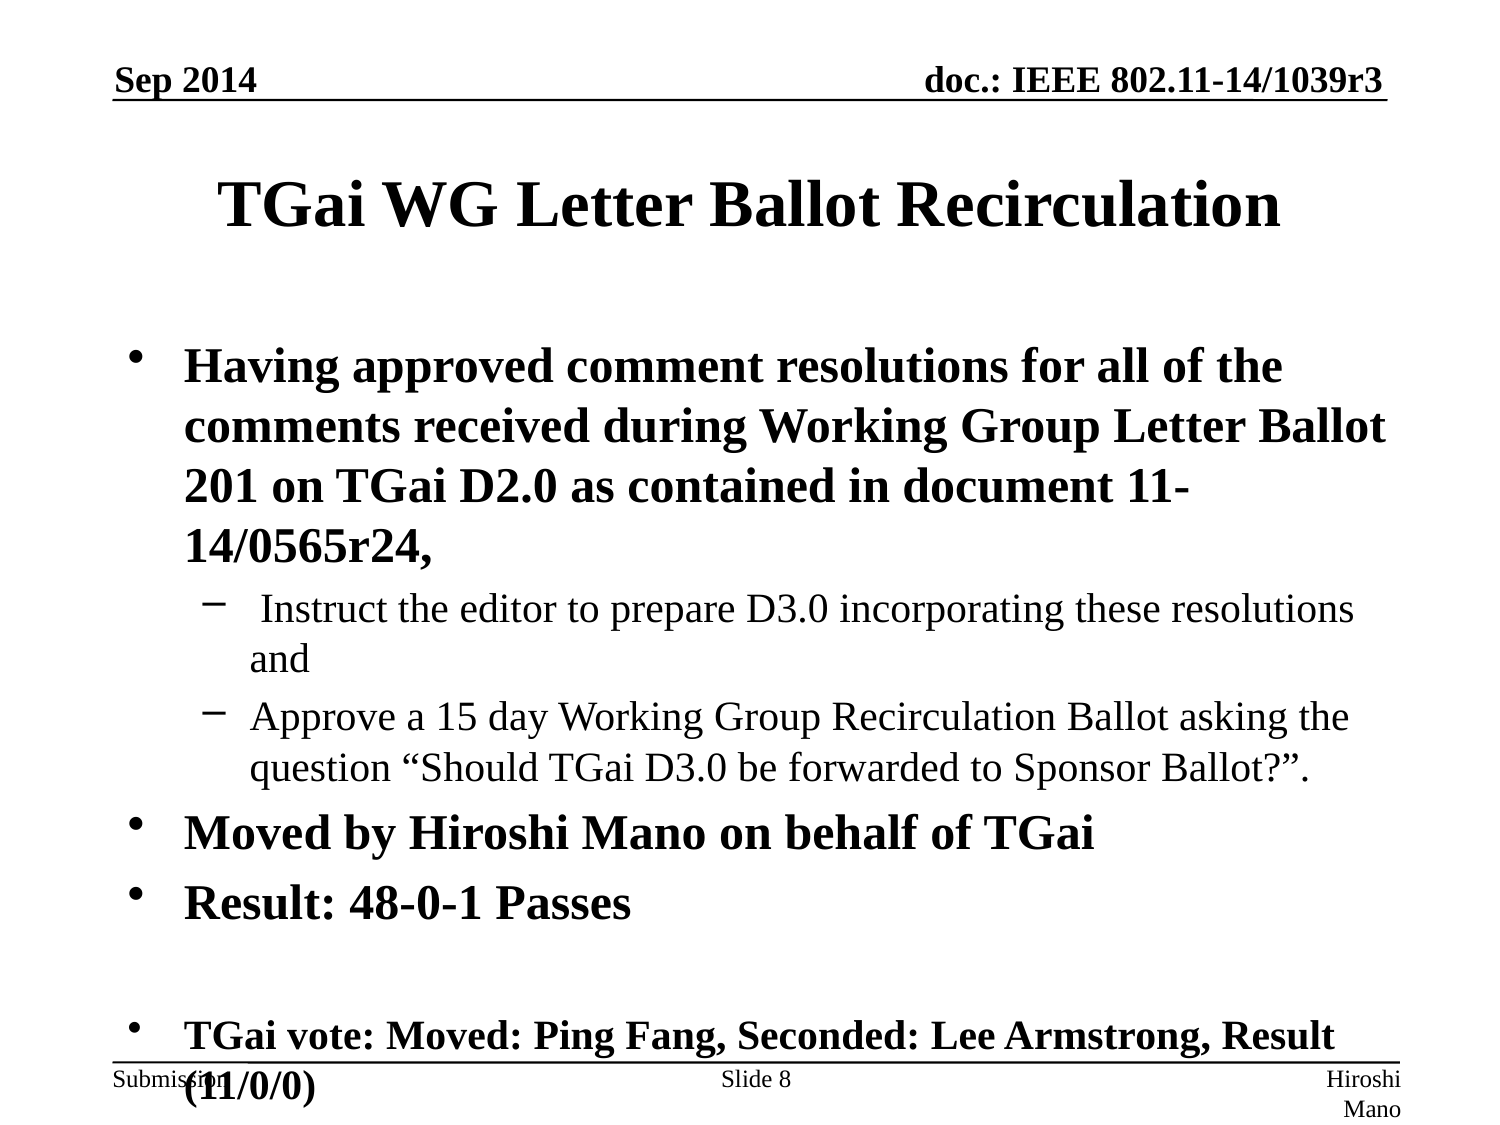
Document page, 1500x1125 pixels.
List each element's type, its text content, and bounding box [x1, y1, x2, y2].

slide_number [114, 54, 374, 101]
title TGai WG Letter Ballot Recirculation [112, 112, 1388, 288]
list Having approved comment resolutions for all of the comments received during Working Group Letter Ballot 201 on TGai D2.0 as contained in document 11-14/0565r24, Instruct the editor to prepare D3.0 incorporating these resolutions and Approve a 15 day Working Group Recirculation Ballot asking the question “Should TGai D3.0 be forwarded to Sponsor Ballot?”. Moved by Hiroshi Mano on behalf of TGai Result: 48-0-1 Passes TGai vote: Moved: Ping Fang, Seconded: Lee Armstrong, Result (11/0/0) [112, 324, 1438, 1000]
slide_number Slide 8 [712, 1061, 800, 1093]
footer Hiroshi Mano (KDTI) [1324, 1061, 1402, 1093]
